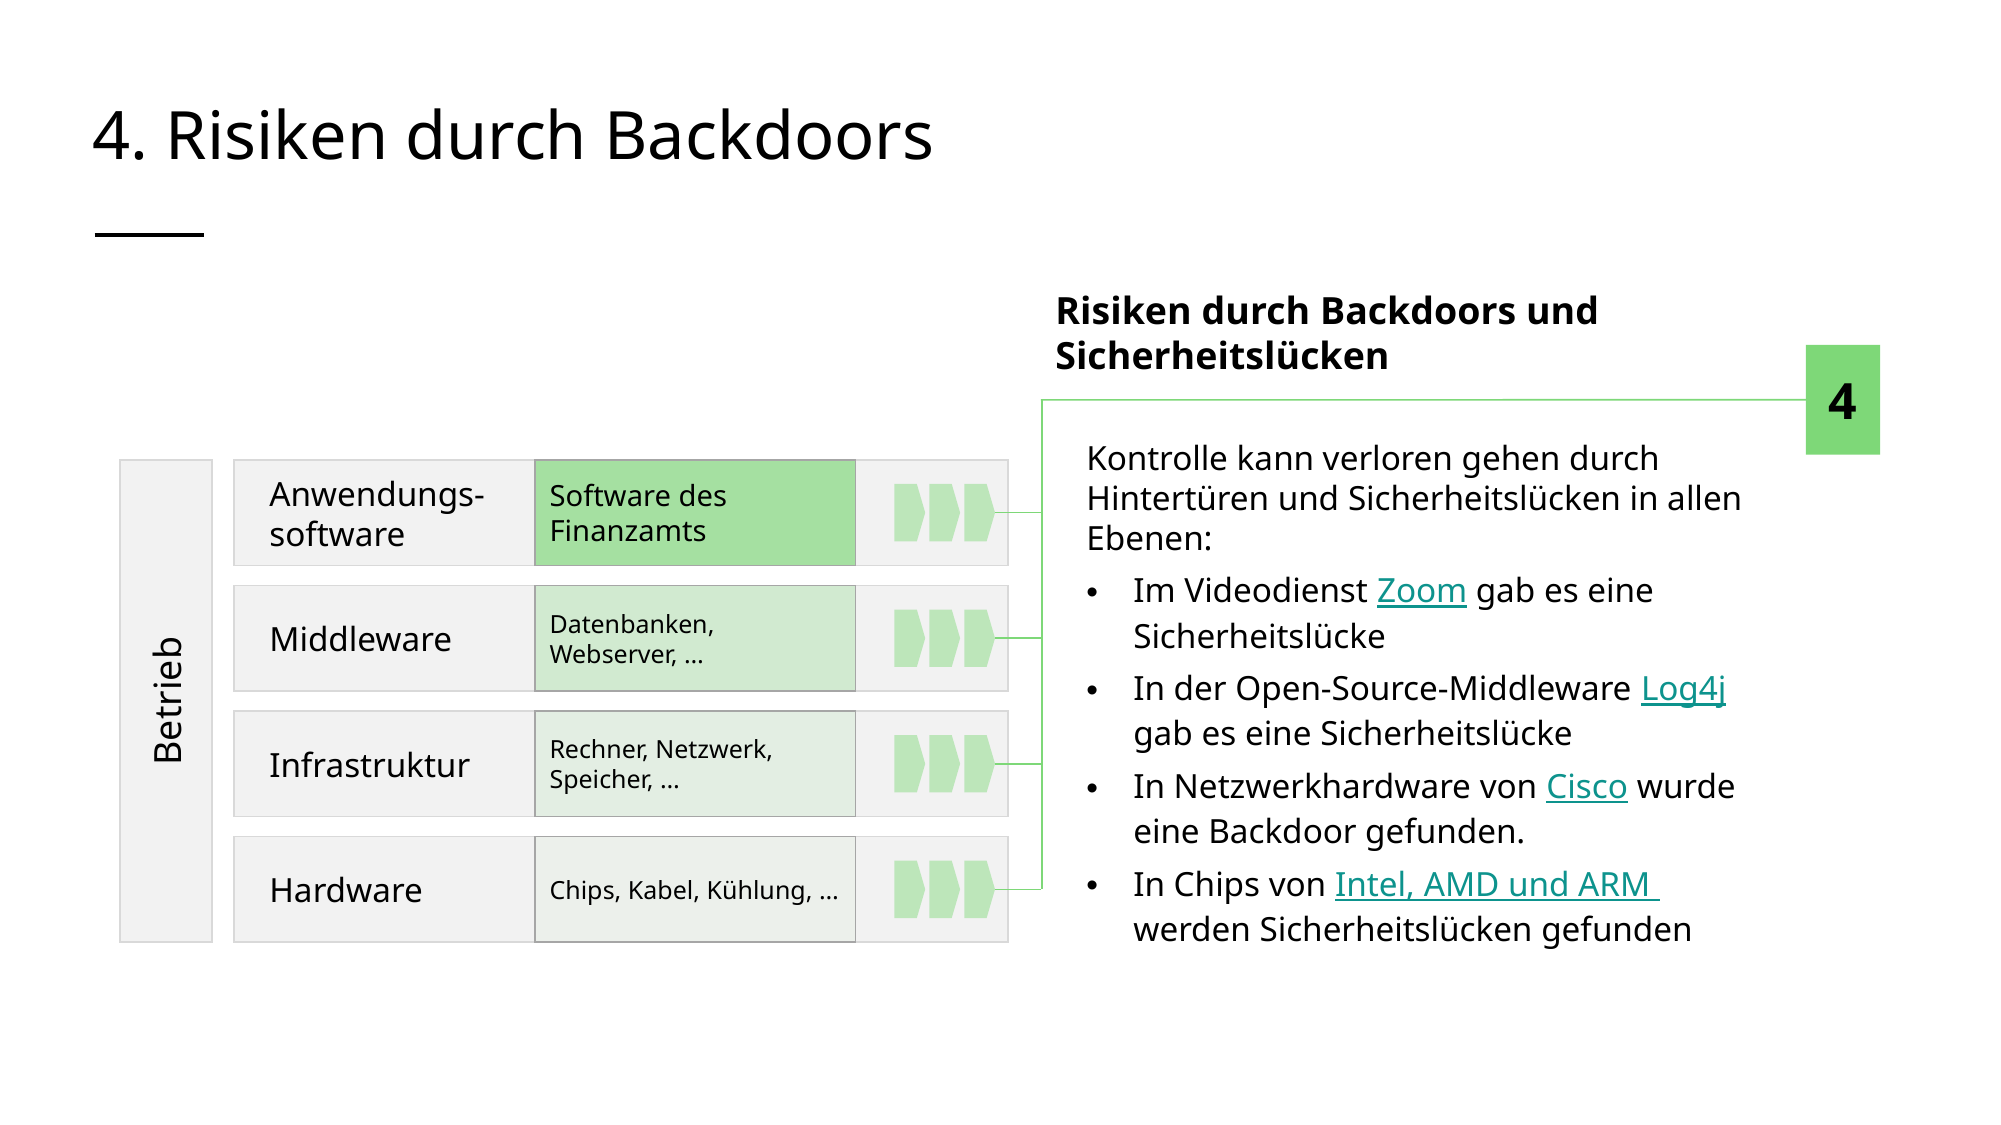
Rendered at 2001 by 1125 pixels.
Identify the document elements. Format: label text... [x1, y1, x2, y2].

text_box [894, 735, 995, 793]
text_box Risiken durch Backdoors und Sicherheitslücken [1040, 279, 1700, 385]
title 4. Risiken durch Backdoors [77, 67, 1803, 197]
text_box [894, 860, 995, 918]
text_box Kontrolle kann verloren gehen durch Hintertüren und Sicherheitslücken in allen Ebenen: Im Videodienst Zoom gab es eine Sicherheitslücke In der Open-Source-Middleware Log4j gab es eine Sicherheitslücke In Netzwerkhardware von Cisco wurde eine Backdoor gefunden. In Chips von Intel, AMD und ARM werden Sicherheitslücken gefunden [1071, 430, 1790, 956]
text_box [894, 609, 995, 667]
text_box 4 [1805, 344, 1881, 456]
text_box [119, 459, 1008, 943]
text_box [894, 483, 995, 542]
